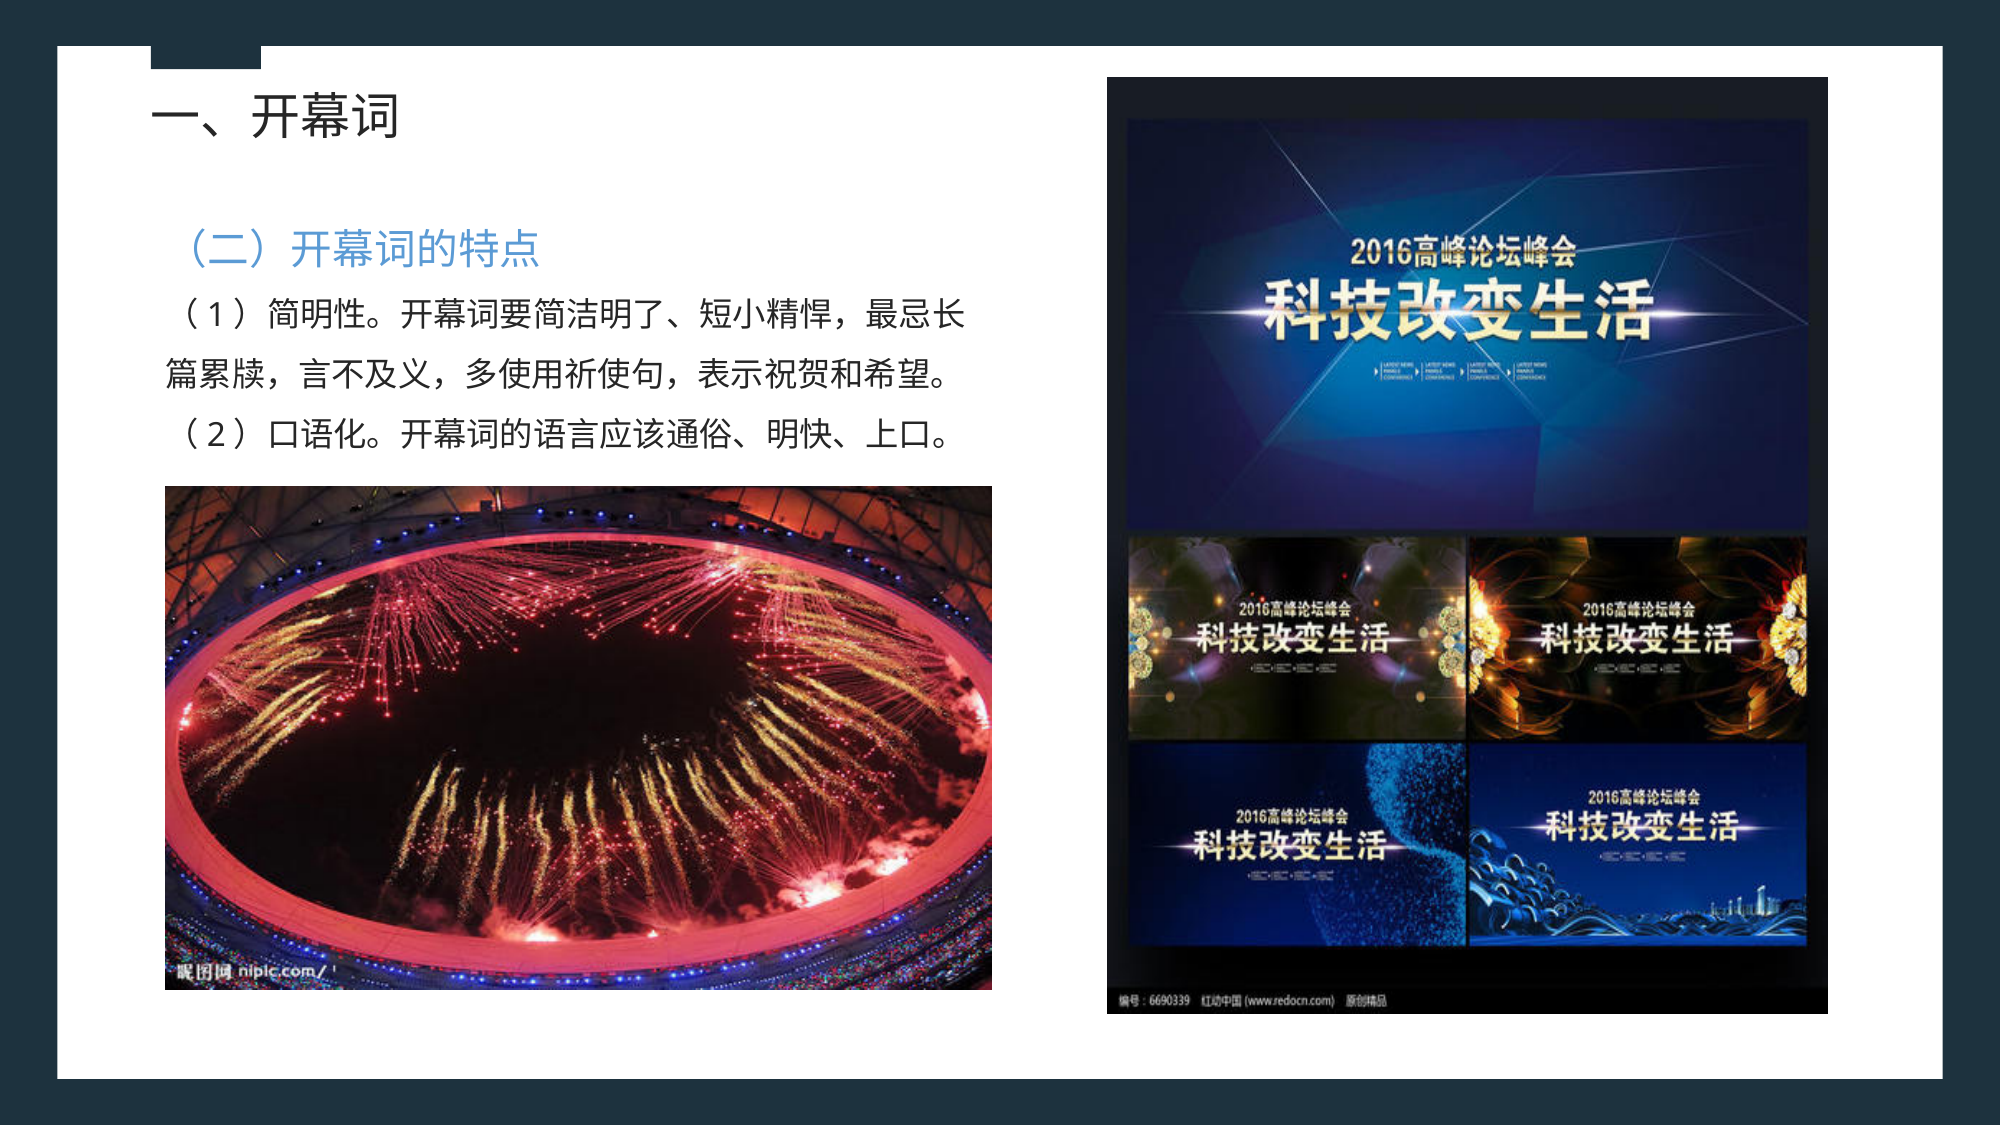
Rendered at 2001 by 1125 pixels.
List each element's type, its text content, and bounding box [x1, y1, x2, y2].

text_box 一、开幕词 [150, 77, 892, 152]
picture [1107, 77, 1828, 1014]
picture [165, 486, 992, 990]
text_box （二）开幕词的特点 （1）简明性。开幕词要简洁明了、短小精悍，最忌长篇累牍，言不及义，多使用祈使句，表示祝贺和希望。 （2）口语化。开幕词的语言应该通俗、明快、上口。 [150, 190, 1007, 460]
